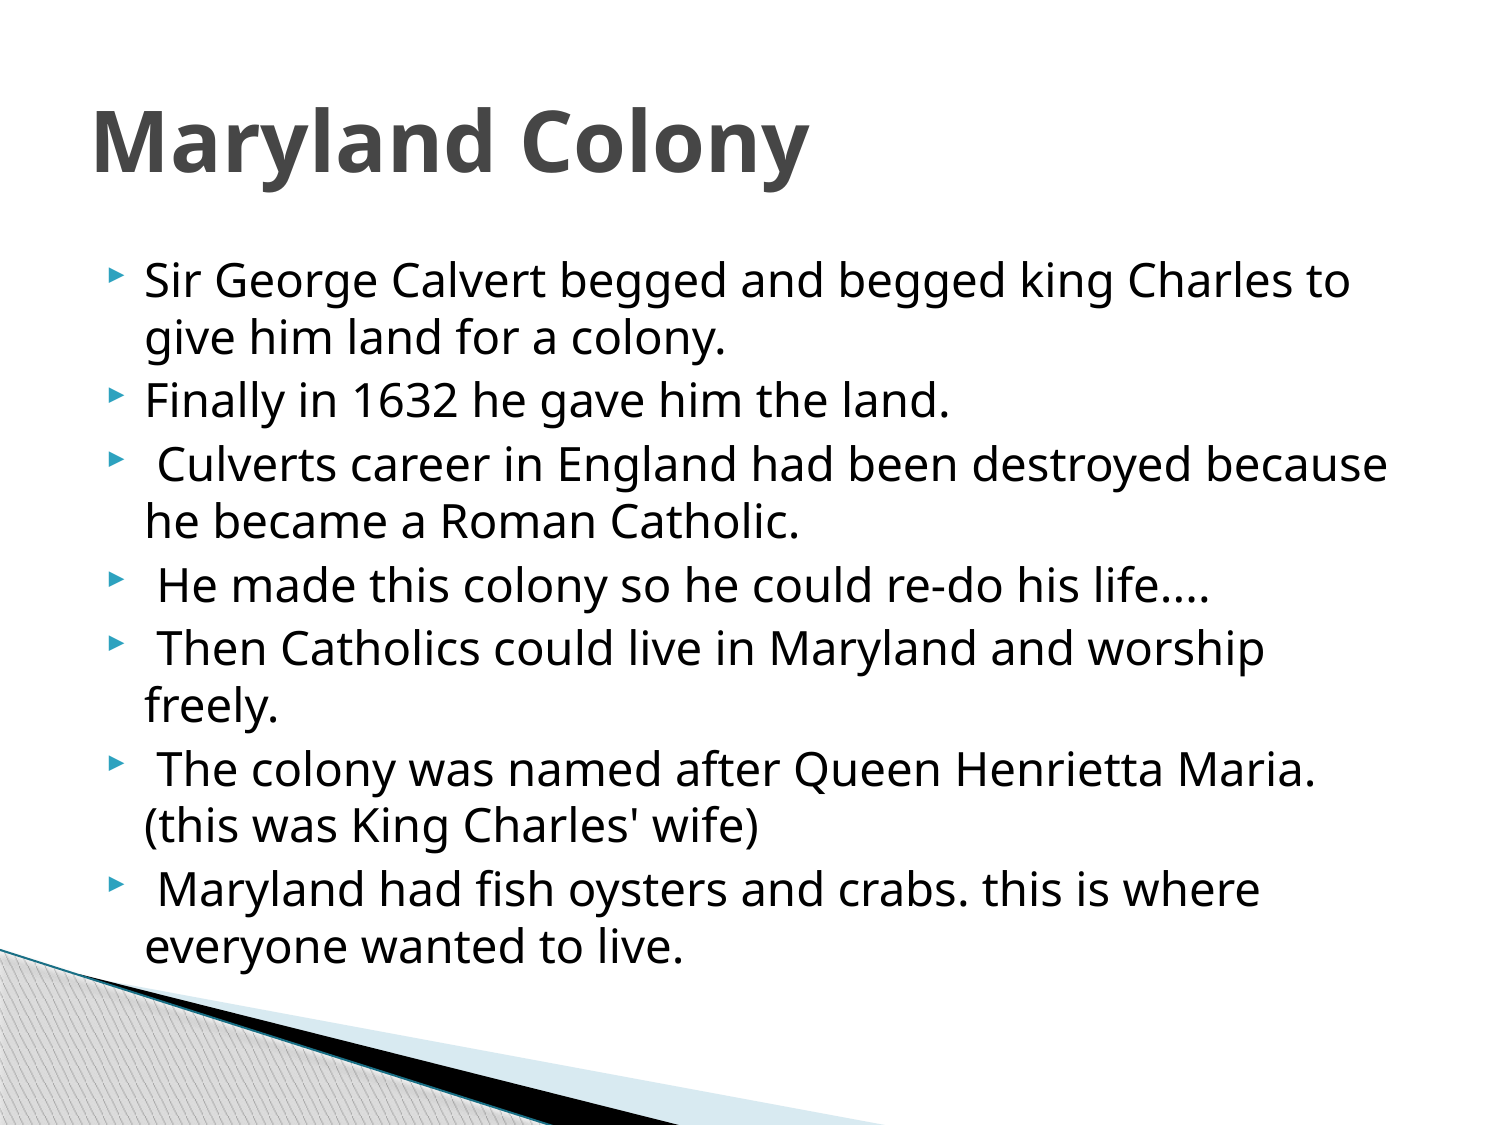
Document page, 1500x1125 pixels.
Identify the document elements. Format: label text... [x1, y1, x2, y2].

list Sir George Calvert begged and begged king Charles to give him land for a colony. Finally in 1632 he gave him the land. Culverts career in England had been destroyed because he became a Roman Catholic. He made this colony so he could re-do his life.... Then Catholics could live in Maryland and worship freely. The colony was named after Queen Henrietta Maria. (this was King Charles' wife) Maryland had fish oysters and crabs. this is where everyone wanted to live. [75, 243, 1425, 986]
title Maryland Colony [75, 45, 1425, 233]
